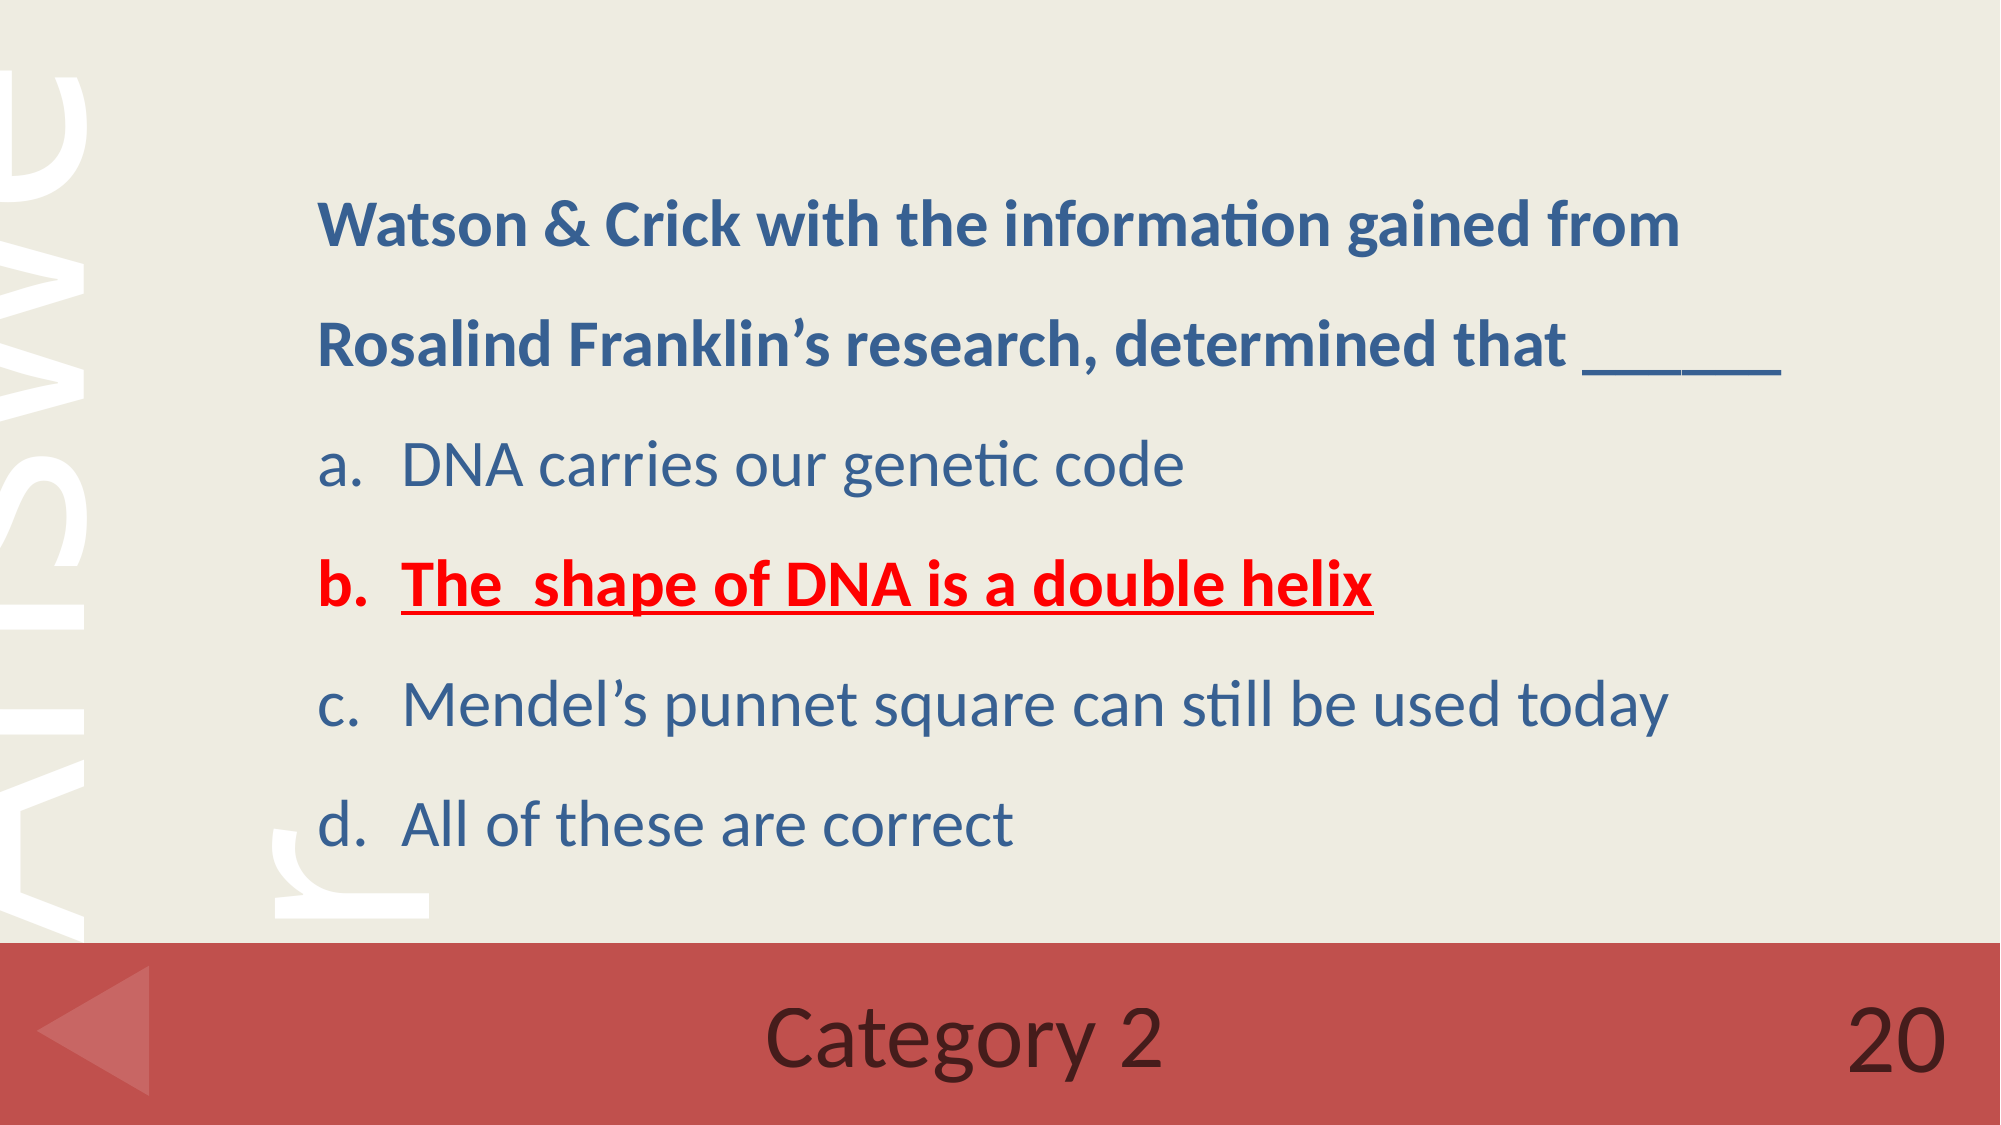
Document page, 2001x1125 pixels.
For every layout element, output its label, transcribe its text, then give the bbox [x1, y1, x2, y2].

list 20 [1866, 967, 1963, 1097]
list Watson & Crick with the information gained from Rosalind Franklin’s research, determined that ______ DNA carries our genetic code The shape of DNA is a double helix Mendel’s punnet square can still be used today All of these are correct [302, 153, 1889, 847]
title Category 2 [65, 937, 1866, 1125]
